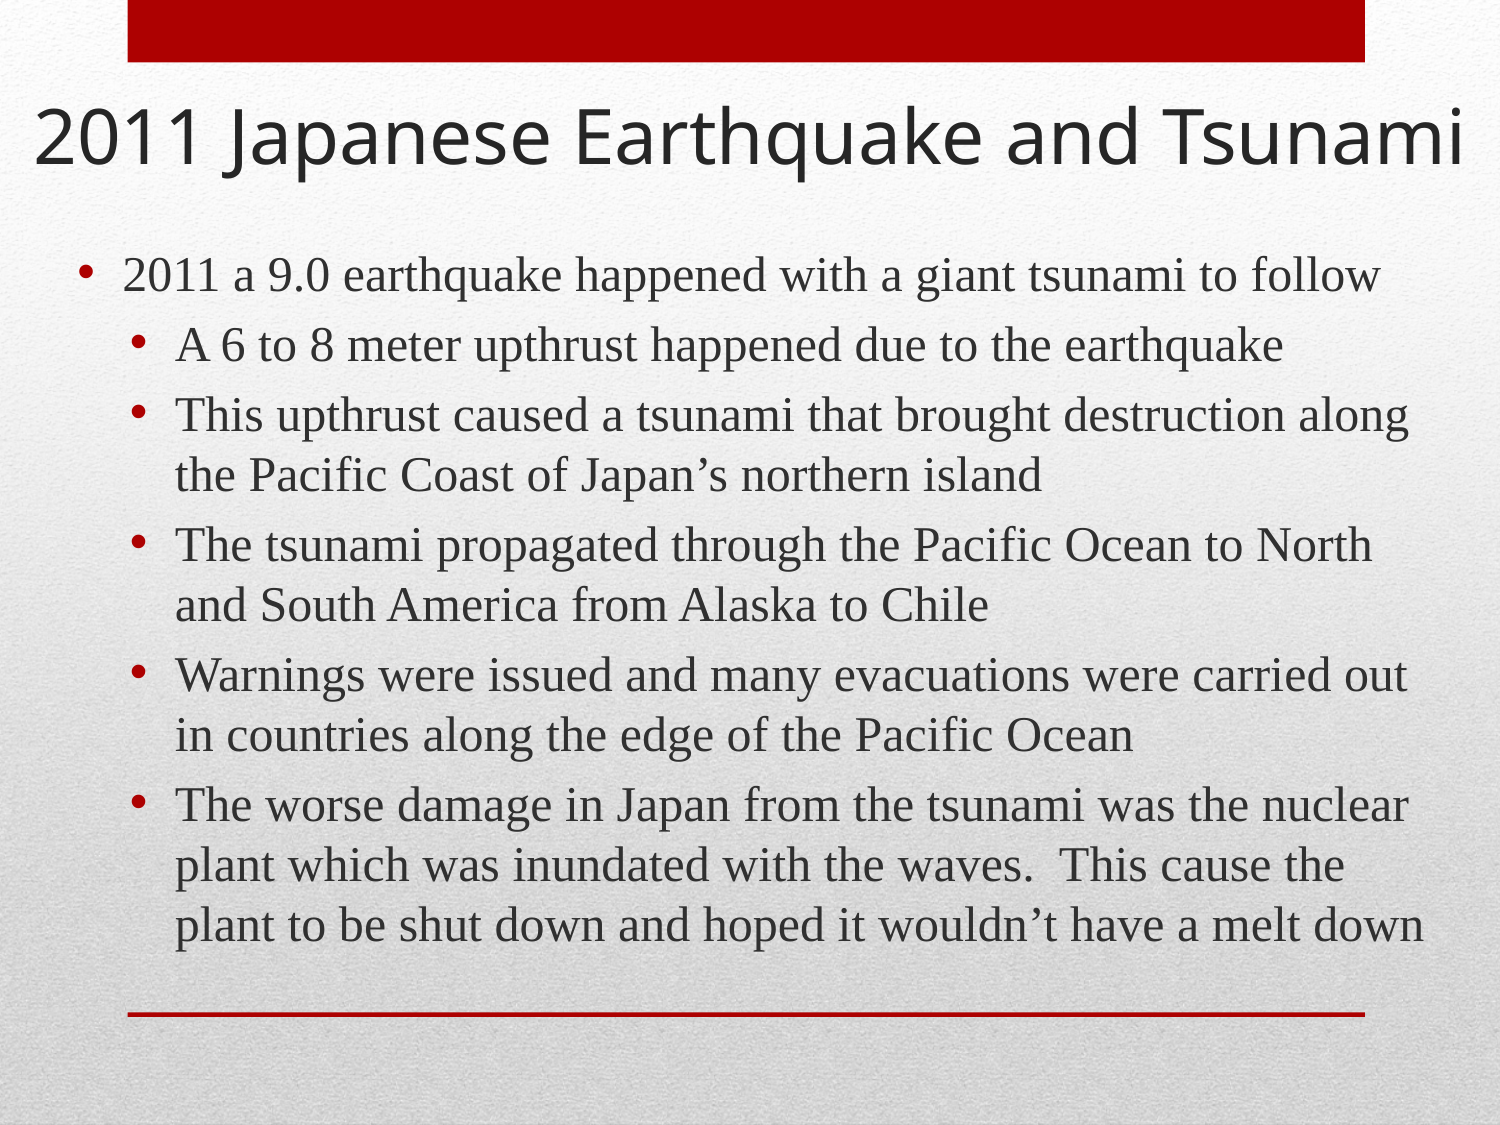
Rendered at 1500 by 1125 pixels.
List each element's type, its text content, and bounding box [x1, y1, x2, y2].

list 2011 a 9.0 earthquake happened with a giant tsunami to follow A 6 to 8 meter upthrust happened due to the earthquake This upthrust caused a tsunami that brought destruction along the Pacific Coast of Japan’s northern island The tsunami propagated through the Pacific Ocean to North and South America from Alaska to Chile Warnings were issued and many evacuations were carried out in countries along the edge of the Pacific Ocean The worse damage in Japan from the tsunami was the nuclear plant which was inundated with the waves. This cause the plant to be shut down and hoped it wouldn’t have a melt down [62, 200, 1463, 994]
title 2011 Japanese Earthquake and Tsunami [0, 0, 1500, 188]
